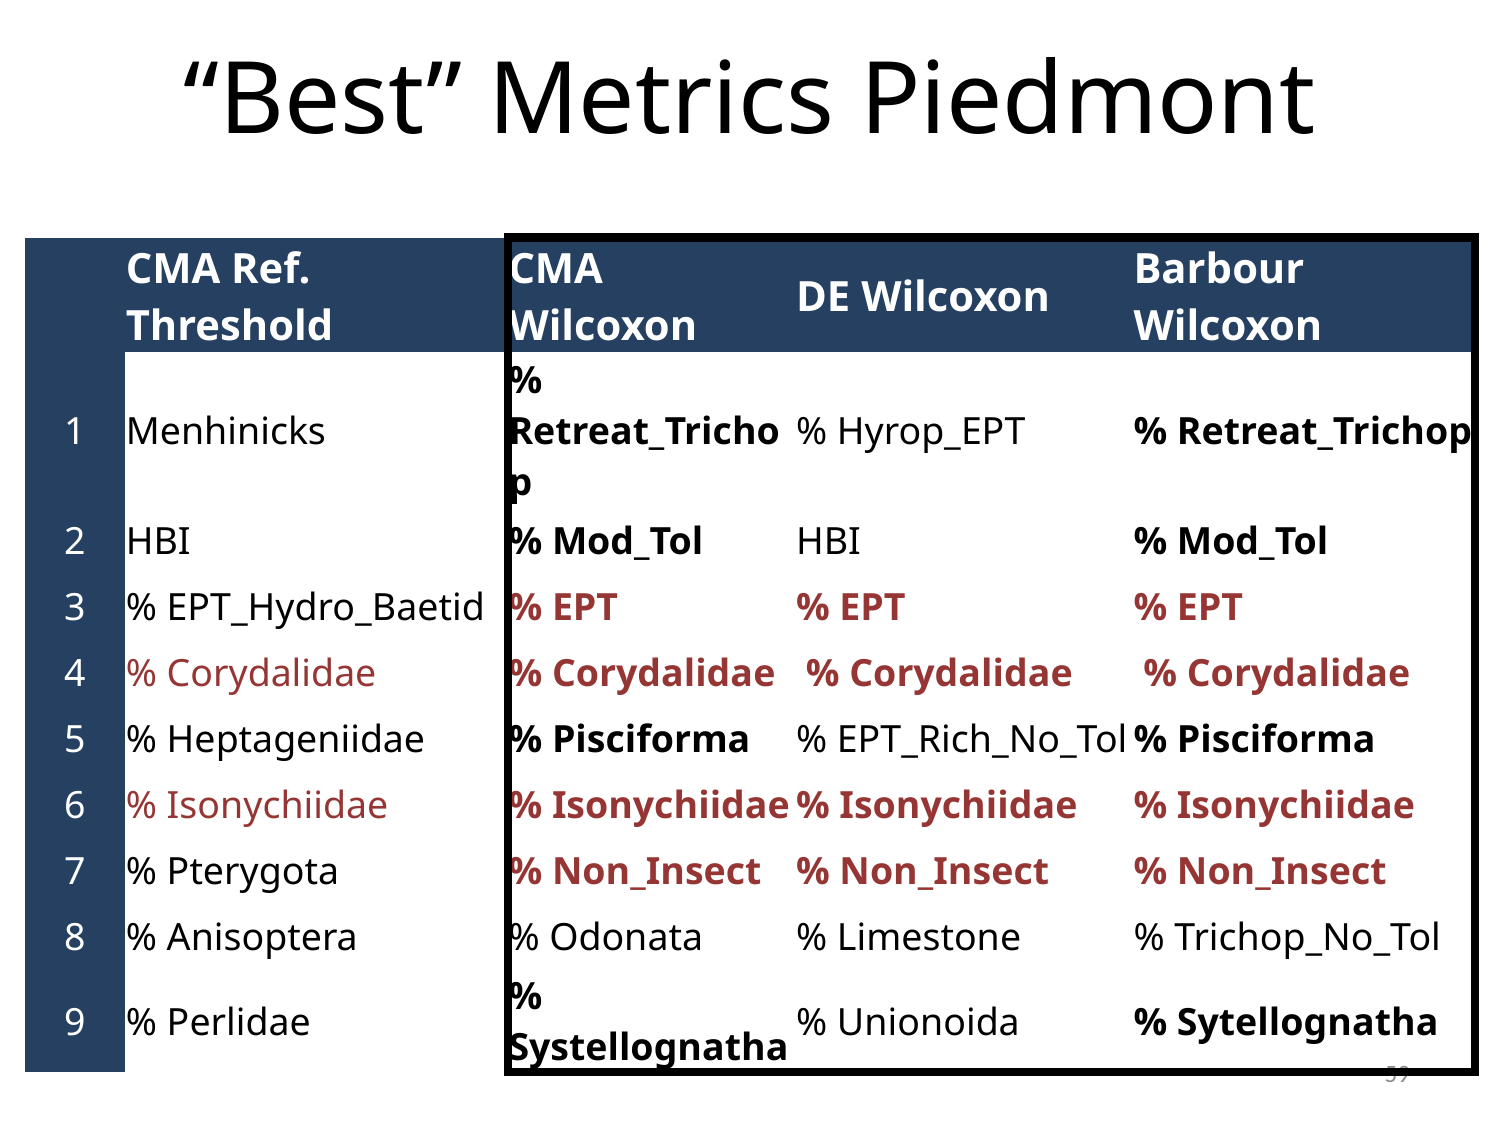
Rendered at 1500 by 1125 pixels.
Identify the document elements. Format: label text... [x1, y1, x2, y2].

table_cell 1 [25, 352, 125, 506]
table_cell % Sytellognatha [1133, 969, 1471, 1068]
table_cell % Pisciforma [1133, 705, 1471, 771]
table_cell % Retreat_Trichop [512, 352, 795, 506]
table_cell % Corydalidae [125, 639, 504, 705]
table_cell % Pisciforma [512, 705, 795, 771]
table_cell % EPT [512, 572, 795, 639]
table_cell % Limestone [795, 903, 1133, 969]
table_cell % Mod_Tol [1133, 506, 1471, 572]
table_cell % Systellognatha [512, 969, 795, 1068]
table_cell % Isonychiidae [795, 771, 1133, 837]
table_cell % EPT [1133, 572, 1471, 639]
table_cell 5 [25, 705, 125, 771]
table_cell % Corydalidae [1133, 639, 1471, 705]
table_cell % Isonychiidae [125, 771, 504, 837]
table_cell % Perlidae [125, 969, 504, 1072]
table_cell % Isonychiidae [512, 771, 795, 837]
table_cell 9 [25, 969, 125, 1072]
table_cell HBI [125, 506, 504, 572]
title “Best” Metrics Piedmont [75, 1, 1425, 189]
table_cell % Retreat_Trichop [1133, 352, 1471, 506]
table_cell % EPT_Hydro_Baetid [125, 572, 504, 639]
table_cell % Odonata [512, 903, 795, 969]
table_cell % EPT_Rich_No_Tol [795, 705, 1133, 771]
table_cell Menhinicks [125, 352, 504, 506]
table_cell % Non_Insect [795, 837, 1133, 903]
table_cell % Non_Insect [512, 837, 795, 903]
slide_number 59 [1074, 1076, 1425, 1103]
table_header CMA Wilcoxon [512, 242, 795, 352]
table_cell % Mod_Tol [512, 506, 795, 572]
table_cell 2 [25, 506, 125, 572]
table_cell % Corydalidae [512, 639, 795, 705]
table_header DE Wilcoxon [795, 242, 1133, 352]
table_cell 7 [25, 837, 125, 903]
table_cell 4 [25, 639, 125, 705]
table_cell HBI [795, 506, 1133, 572]
table_cell 8 [25, 903, 125, 969]
table_cell % Heptageniidae [125, 705, 504, 771]
table_cell % Corydalidae [795, 639, 1133, 705]
table_cell % EPT [795, 572, 1133, 639]
table_cell 6 [25, 771, 125, 837]
table_cell % Isonychiidae [1133, 771, 1471, 837]
table_cell % Pterygota [125, 837, 504, 903]
table_cell % Anisoptera [125, 903, 504, 969]
table_cell % Trichop_No_Tol [1133, 903, 1471, 969]
table_header CMA Ref. Threshold [125, 238, 504, 352]
table_cell 3 [25, 572, 125, 639]
table_cell % Hyrop_EPT [795, 352, 1133, 506]
table_cell % Unionoida [795, 969, 1133, 1068]
table_cell % Non_Insect [1133, 837, 1471, 903]
table_header Barbour Wilcoxon [1133, 242, 1471, 352]
table_header [25, 238, 125, 352]
